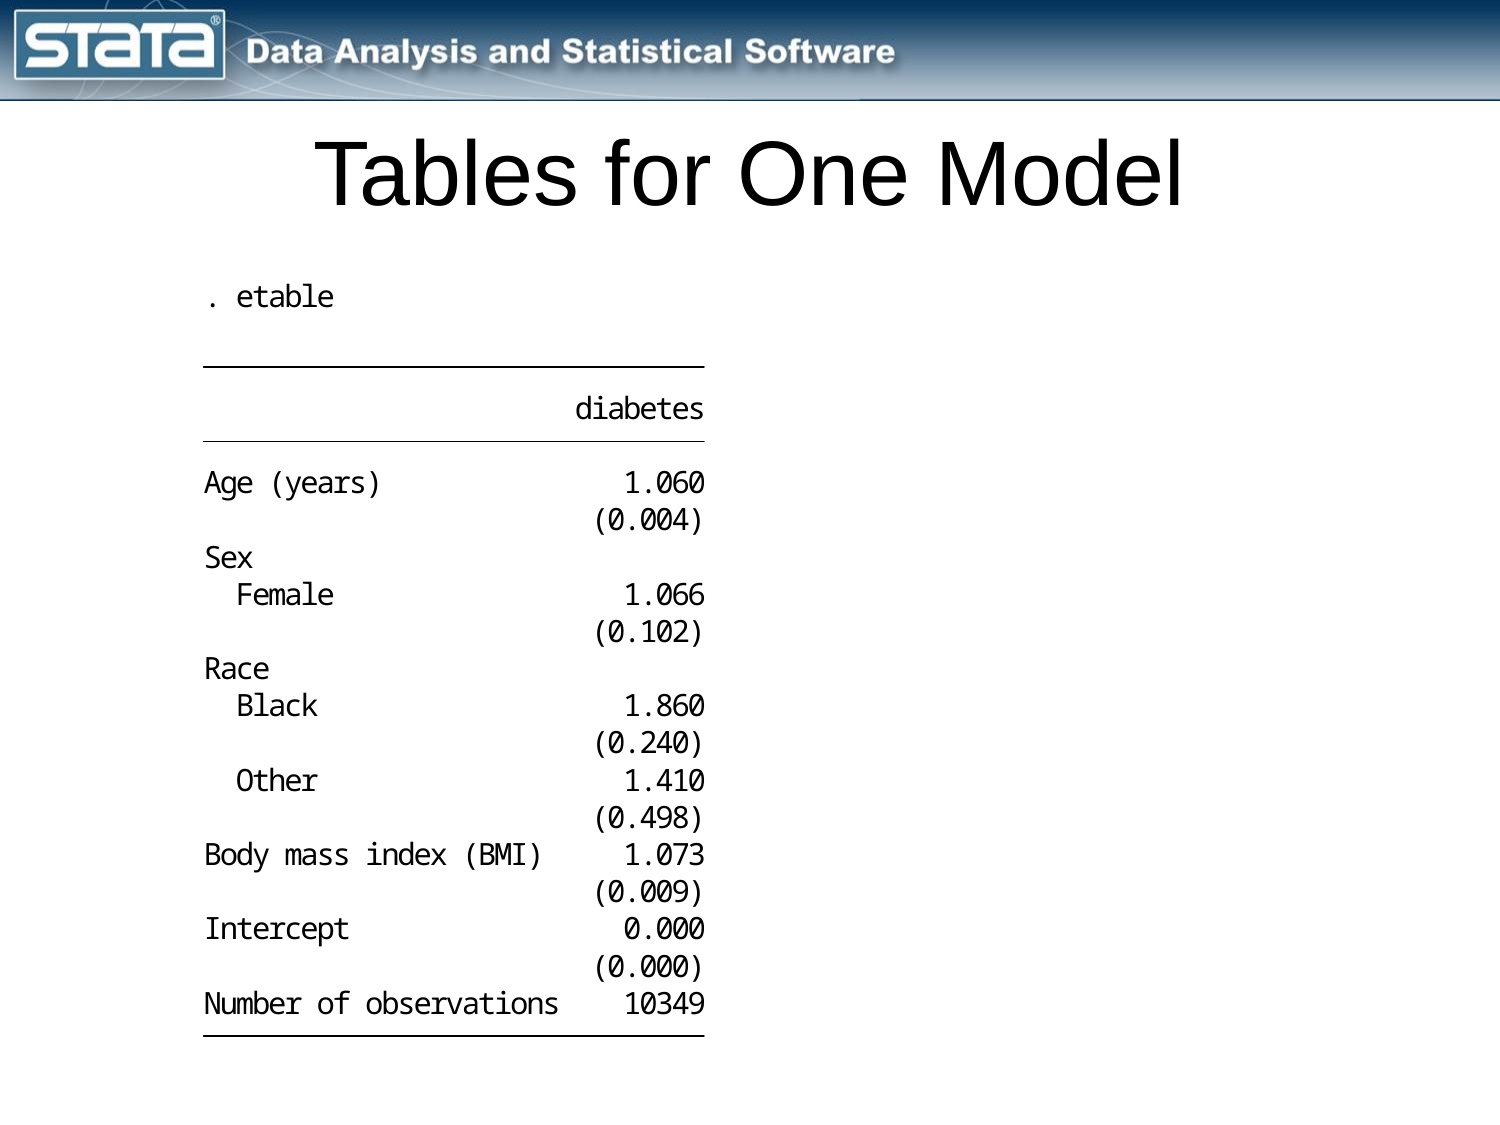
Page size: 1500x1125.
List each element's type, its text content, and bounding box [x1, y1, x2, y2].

title Tables for One Model [0, 108, 1500, 238]
picture [0, 0, 1500, 102]
picture [187, 274, 776, 1056]
